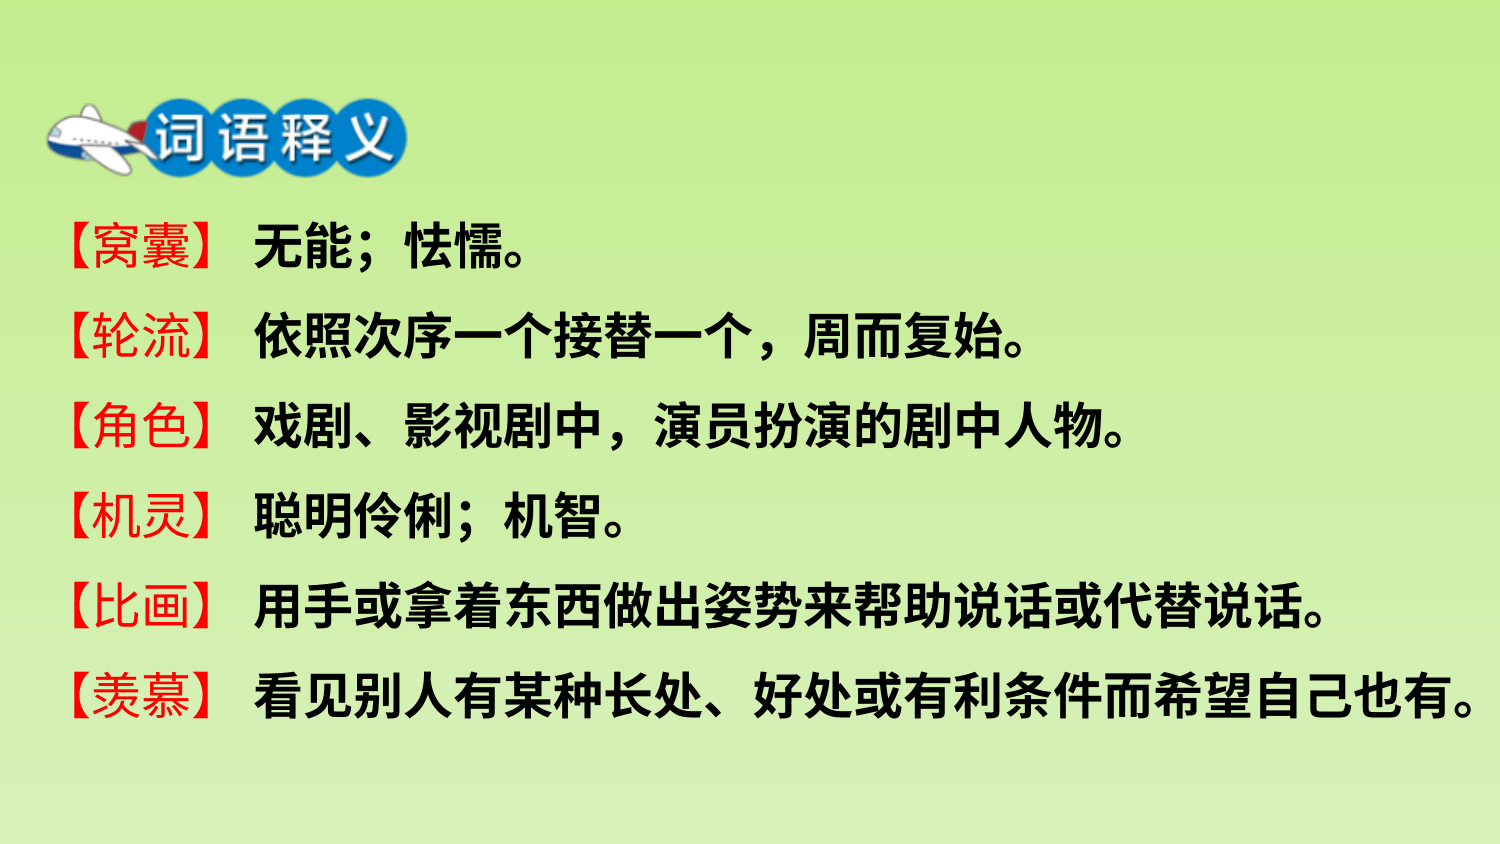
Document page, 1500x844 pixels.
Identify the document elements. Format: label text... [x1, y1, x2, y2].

picture [39, 93, 417, 189]
text_box 【窝囊】 无能；怯懦。 【轮流】 依照次序一个接替一个，周而复始。 【角色】 戏剧、影视剧中，演员扮演的剧中人物。 【机灵】 聪明伶俐；机智。 【比画】 用手或拿着东西做出姿势来帮助说话或代替说话。 【羡慕】 看见别人有某种长处、好处或有利条件而希望自己也有。 [27, 176, 1500, 732]
